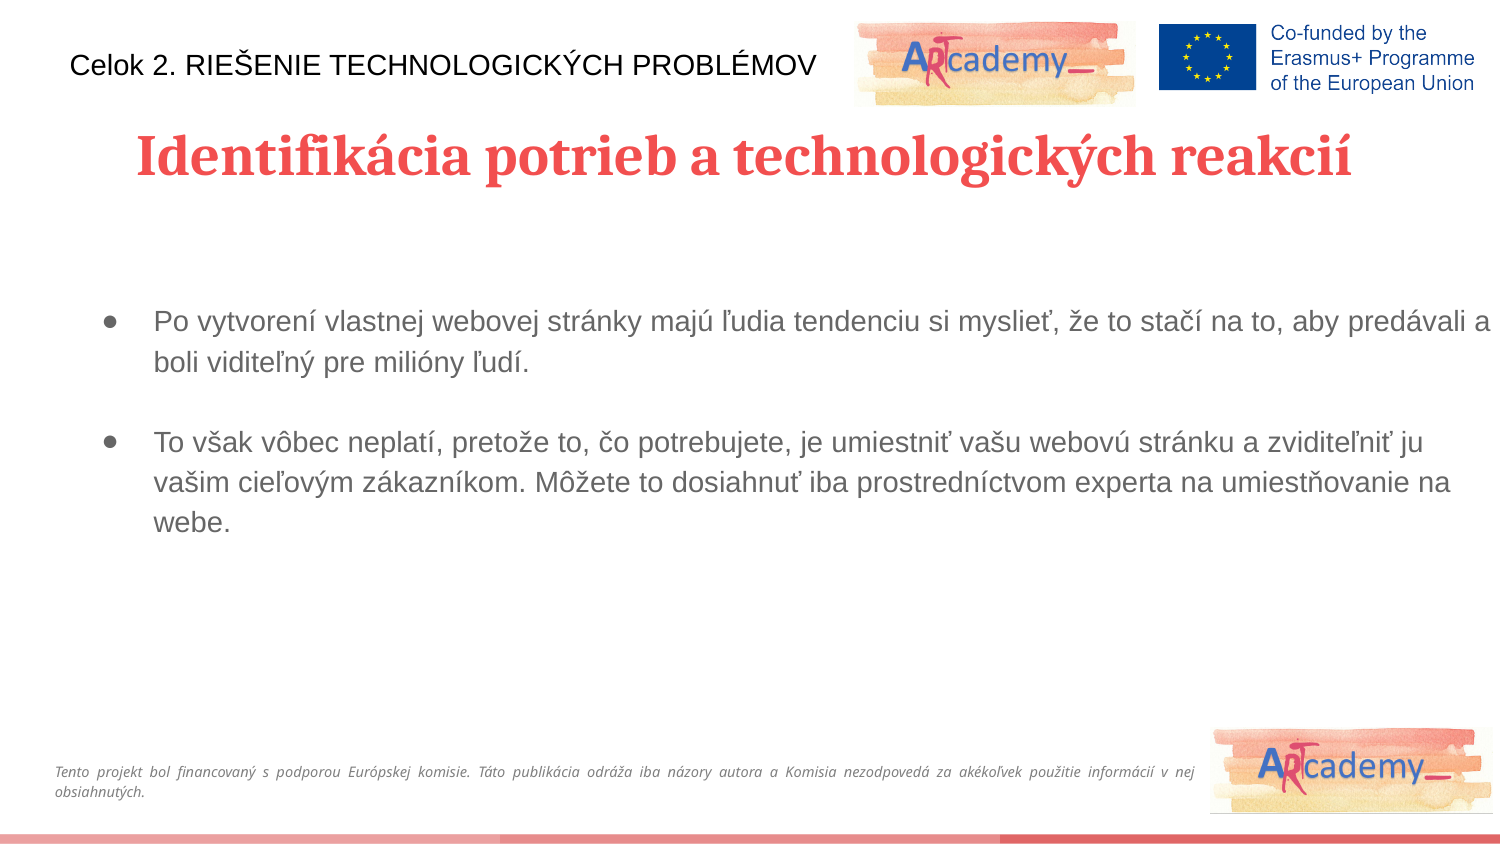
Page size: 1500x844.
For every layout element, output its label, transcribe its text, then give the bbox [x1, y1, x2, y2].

picture [1158, 24, 1474, 94]
text_box Tento projekt bol financovaný s podporou Európskej komisie. Táto publikácia odráža iba názory autora a Komisia nezodpovedá za akékoľvek použitie informácií v nej obsiahnutých. [39, 754, 1205, 799]
picture [854, 2, 1137, 138]
picture [1210, 709, 1493, 844]
text_box Celok 2. RIEŠENIE TECHNOLOGICKÝCH PROBLÉMOV [54, 39, 849, 89]
text_box Identifikácia potrieb a technologických reakcií [79, 0, 1410, 203]
list Po vytvorení vlastnej webovej stránky majú ľudia tendenciu si myslieť, že to stačí na to, aby predávali a boli viditeľný pre milióny ľudí. To však vôbec neplatí, pretože to, čo potrebujete, je umiestniť vašu webovú stránku a zviditeľniť ju vašim cieľovým zákazníkom. Môžete to dosiahnuť iba prostredníctvom experta na umiestňovanie na webe. [63, 282, 1500, 569]
